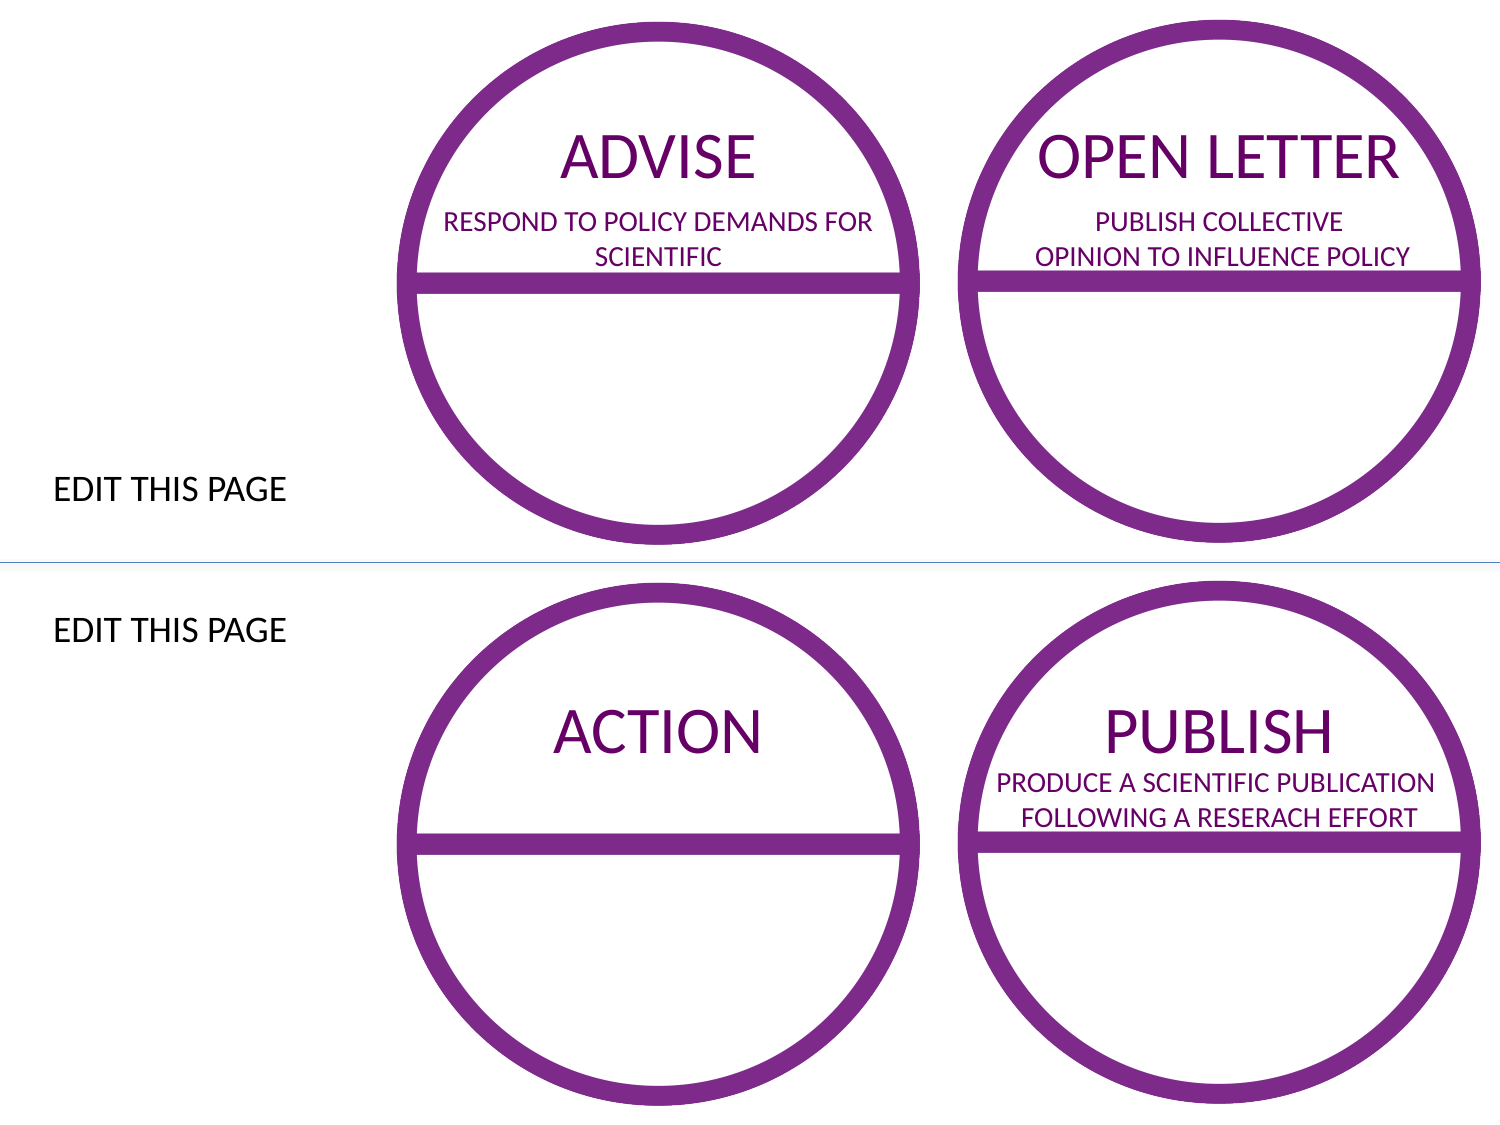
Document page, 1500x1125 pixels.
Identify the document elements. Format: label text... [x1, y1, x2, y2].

picture [377, 0, 1500, 1125]
text_box EDIT THIS PAGE [38, 456, 303, 517]
text_box EDIT THIS PAGE [38, 597, 303, 657]
